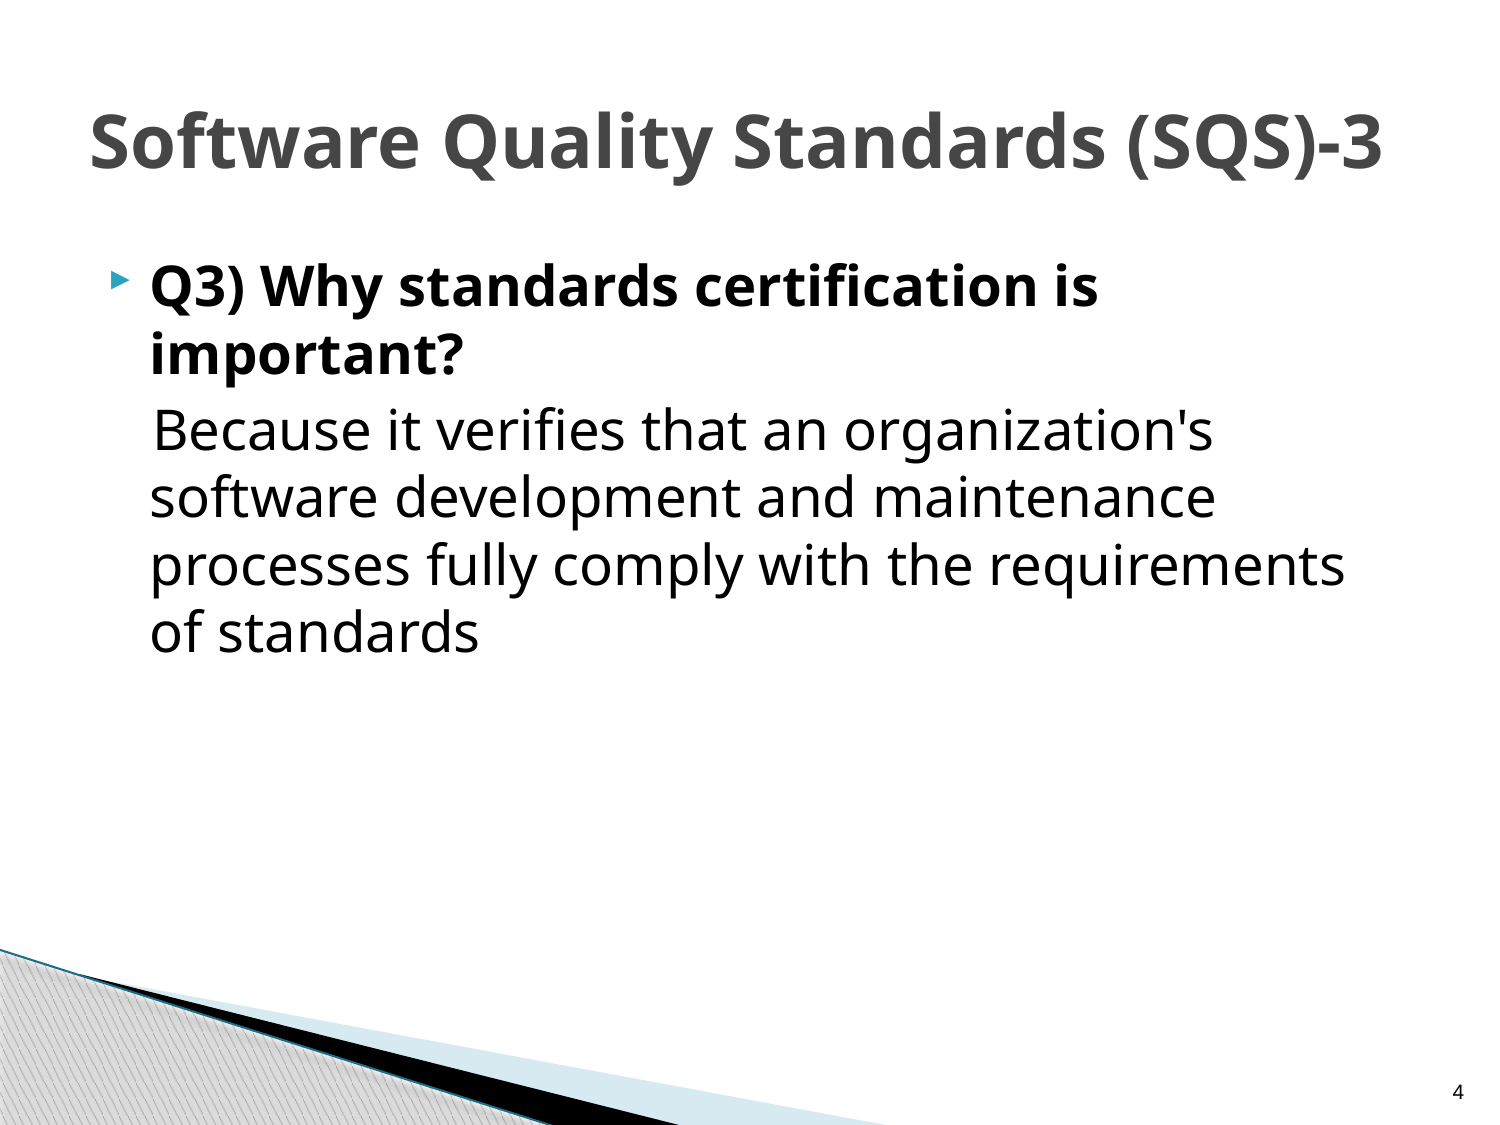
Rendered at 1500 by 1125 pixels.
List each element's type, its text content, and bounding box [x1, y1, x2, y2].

title Software Quality Standards (SQS)-3 [75, 45, 1425, 233]
slide_number 4 [1418, 1051, 1479, 1112]
list Q3) Why standards certification is important? Because it verifies that an organization's software development and maintenance processes fully comply with the requirements of standards [74, 242, 1426, 986]
